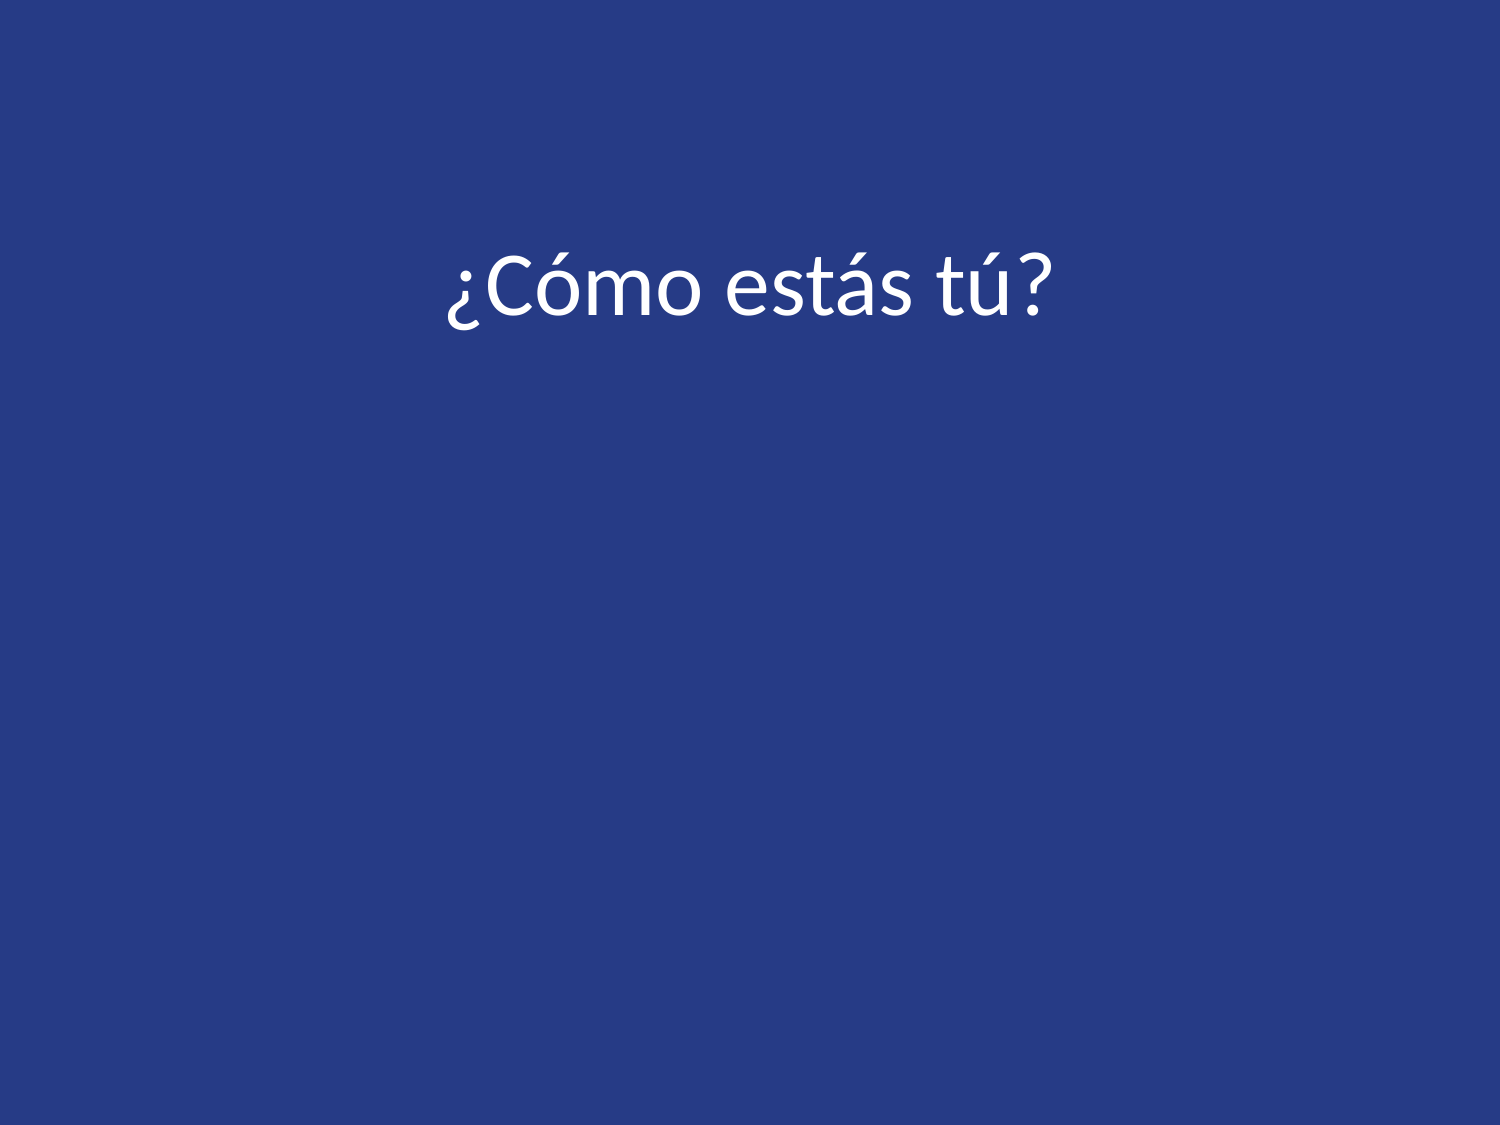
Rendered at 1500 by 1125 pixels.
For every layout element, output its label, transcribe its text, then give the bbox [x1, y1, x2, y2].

title ¿Cómo estás tú? [75, 45, 1425, 514]
